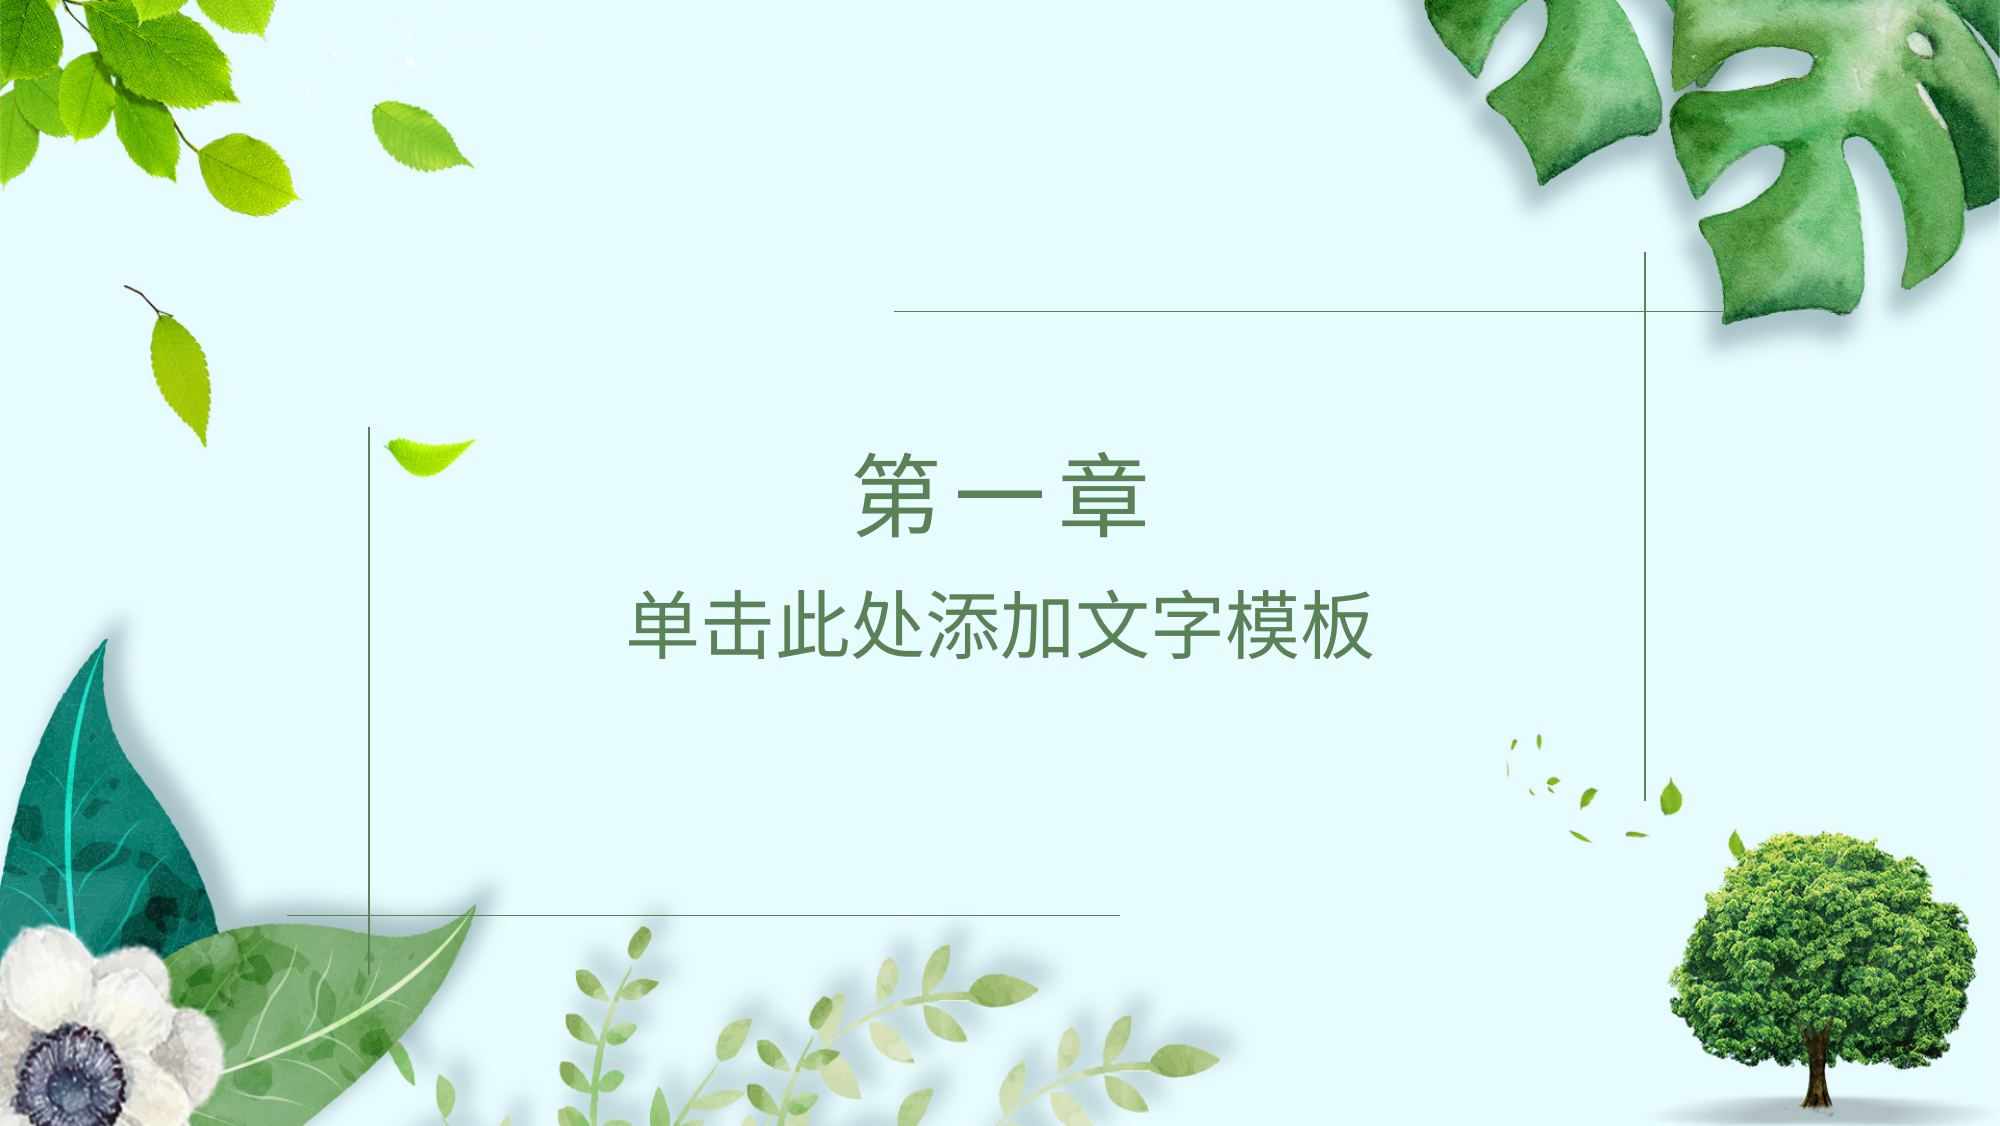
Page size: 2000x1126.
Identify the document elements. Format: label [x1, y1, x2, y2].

picture [0, 0, 2000, 1126]
text_box [893, 252, 1728, 801]
text_box [286, 426, 1121, 976]
